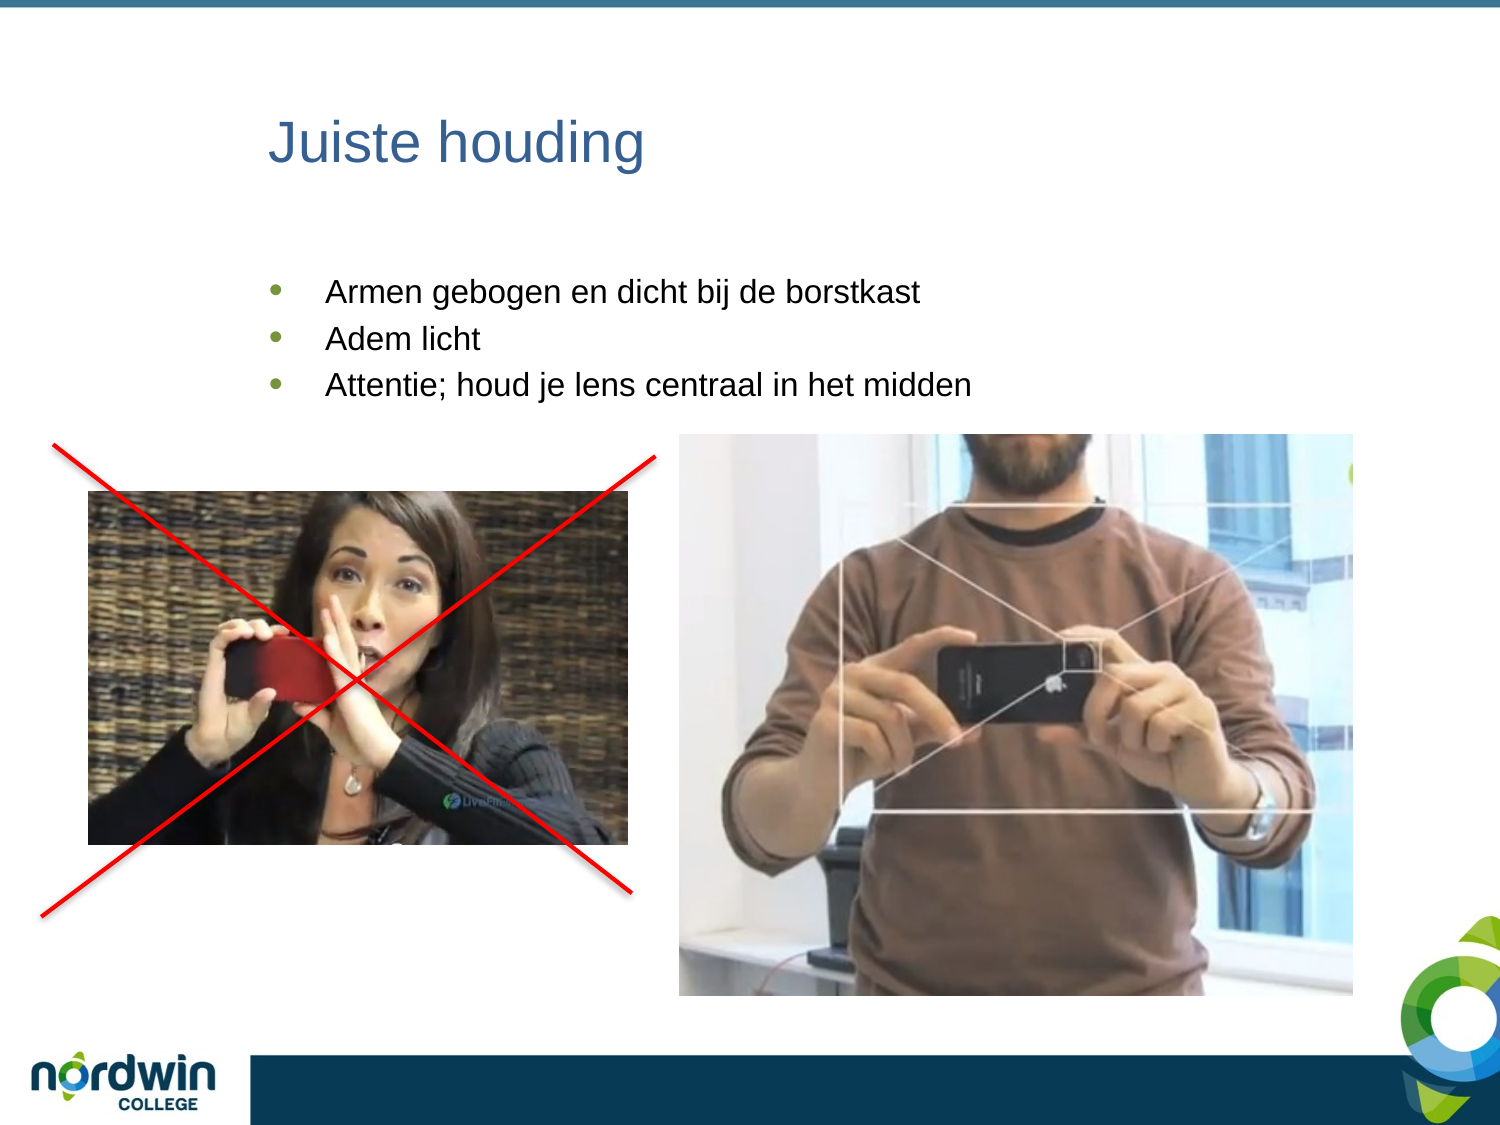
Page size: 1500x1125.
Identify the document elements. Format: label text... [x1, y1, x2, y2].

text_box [52, 444, 633, 454]
picture [0, 0, 1500, 1125]
title Juiste houding [253, 45, 1433, 233]
list Armen gebogen en dicht bij de borstkast Adem licht Attentie; houd je lens centraal in het midden [253, 262, 1425, 468]
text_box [41, 455, 656, 918]
